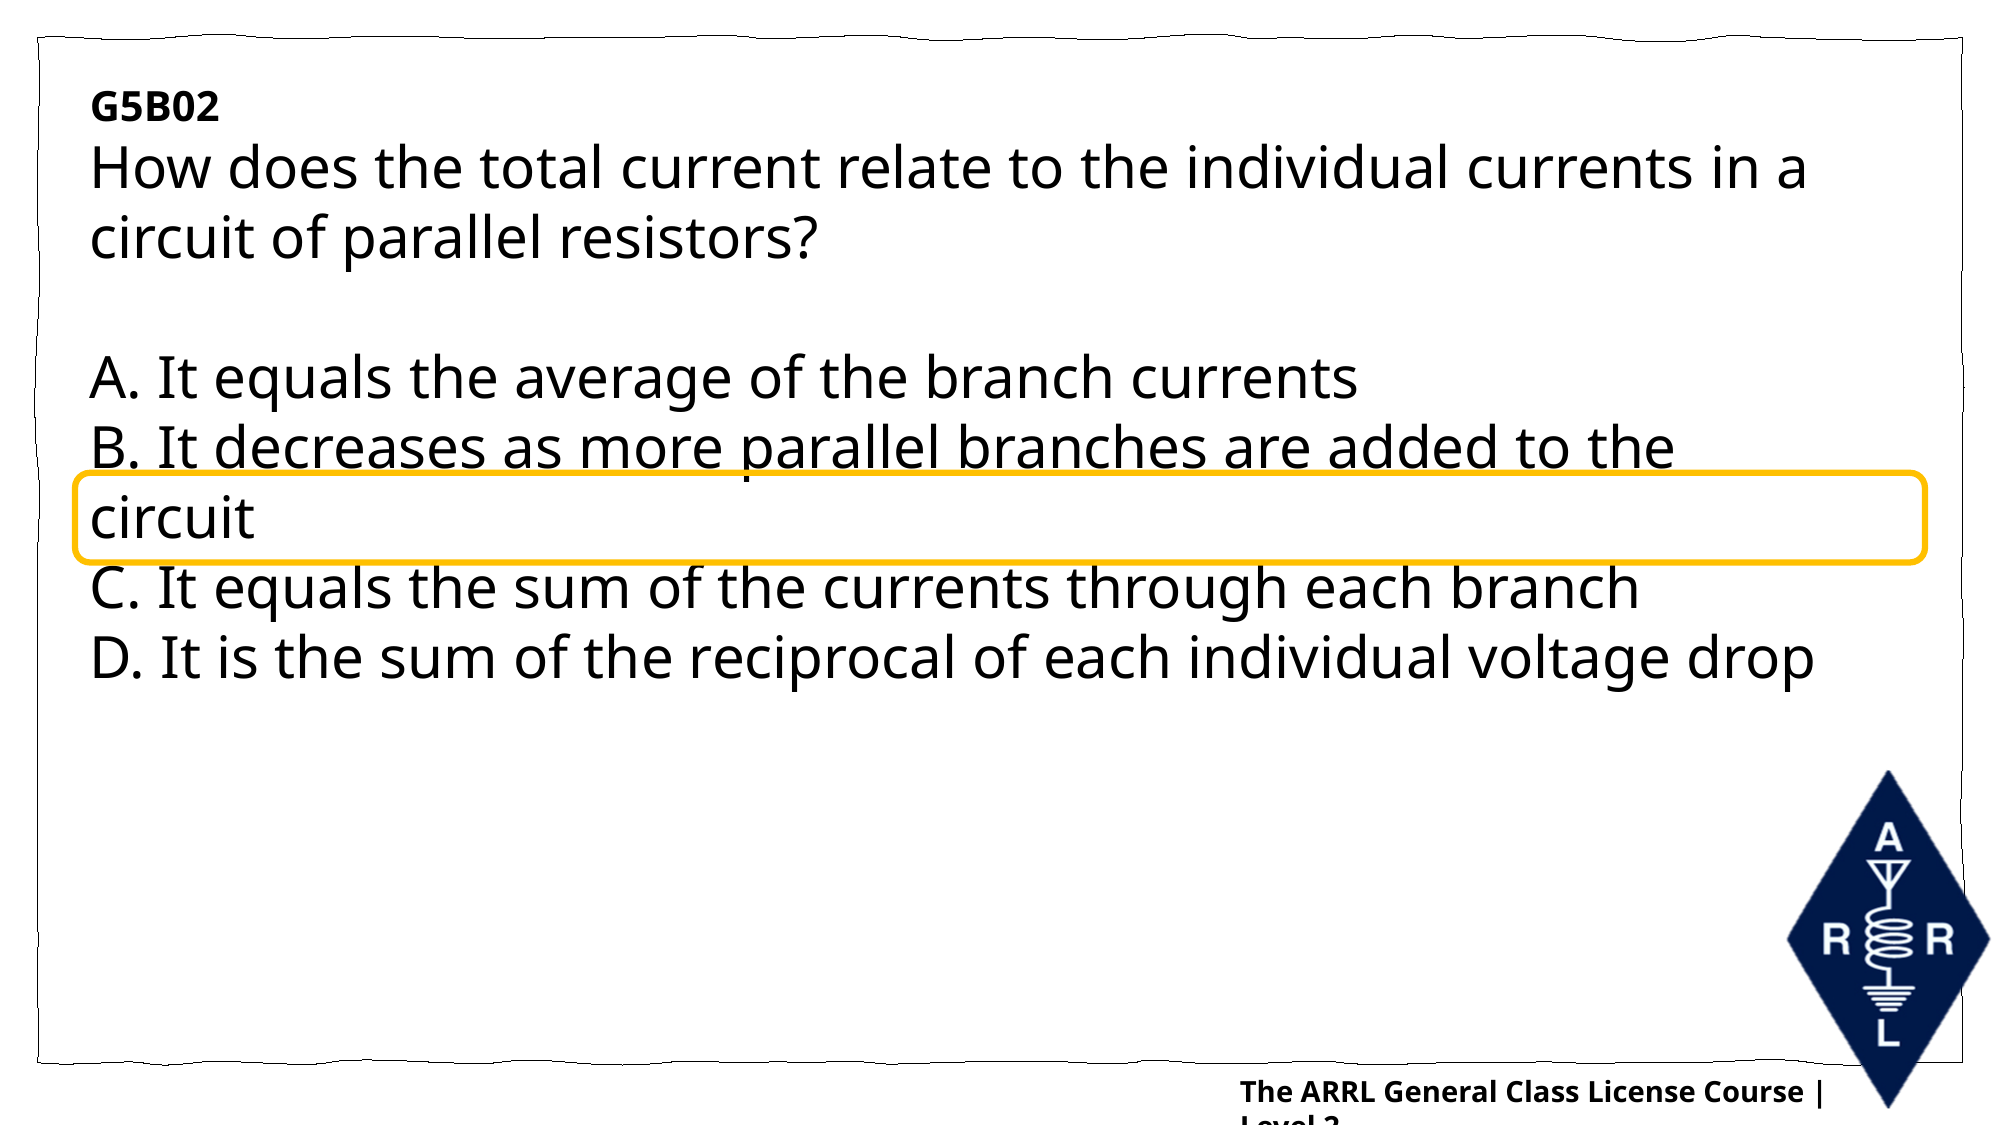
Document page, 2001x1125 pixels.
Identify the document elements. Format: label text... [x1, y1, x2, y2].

text_box G5B02 How does the total current relate to the individual currents in a circuit of parallel resistors? A. It equals the average of the branch currents B. It decreases as more parallel branches are added to the circuit C. It equals the sum of the currents through each branch D. It is the sum of the reciprocal of each individual voltage drop [75, 556, 1850, 698]
text_box G5B02 How does the total current relate to the individual currents in a circuit of parallel resistors? A. It equals the average of the branch currents B. It decreases as more parallel branches are added to the circuit C. It equals the sum of the currents through each branch D. It is the sum of the reciprocal of each individual voltage drop [75, 72, 1850, 479]
text_box [73, 471, 1927, 564]
picture [1773, 752, 1999, 1125]
